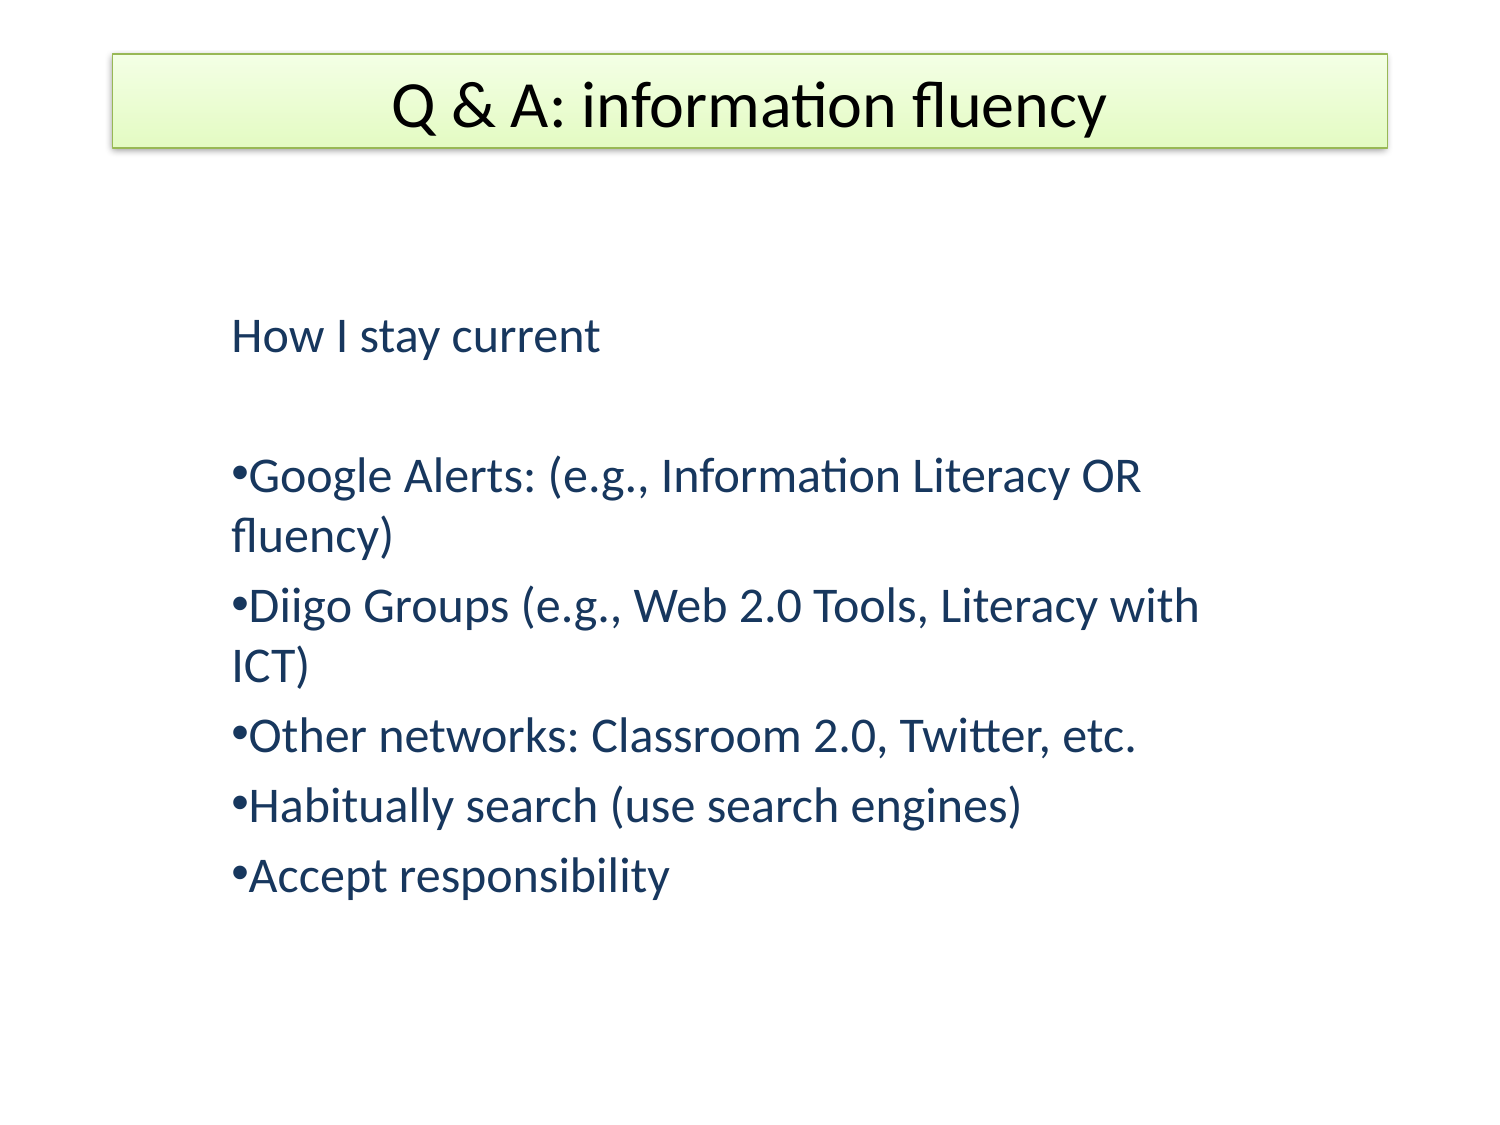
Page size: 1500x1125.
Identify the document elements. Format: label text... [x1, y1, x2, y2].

subtitle How I stay current Google Alerts: (e.g., Information Literacy OR fluency) Diigo Groups (e.g., Web 2.0 Tools, Literacy with ICT) Other networks: Classroom 2.0, Twitter, etc. Habitually search (use search engines) Accept responsibility [216, 295, 1299, 882]
text_box Q & A: information fluency [112, 53, 1388, 149]
